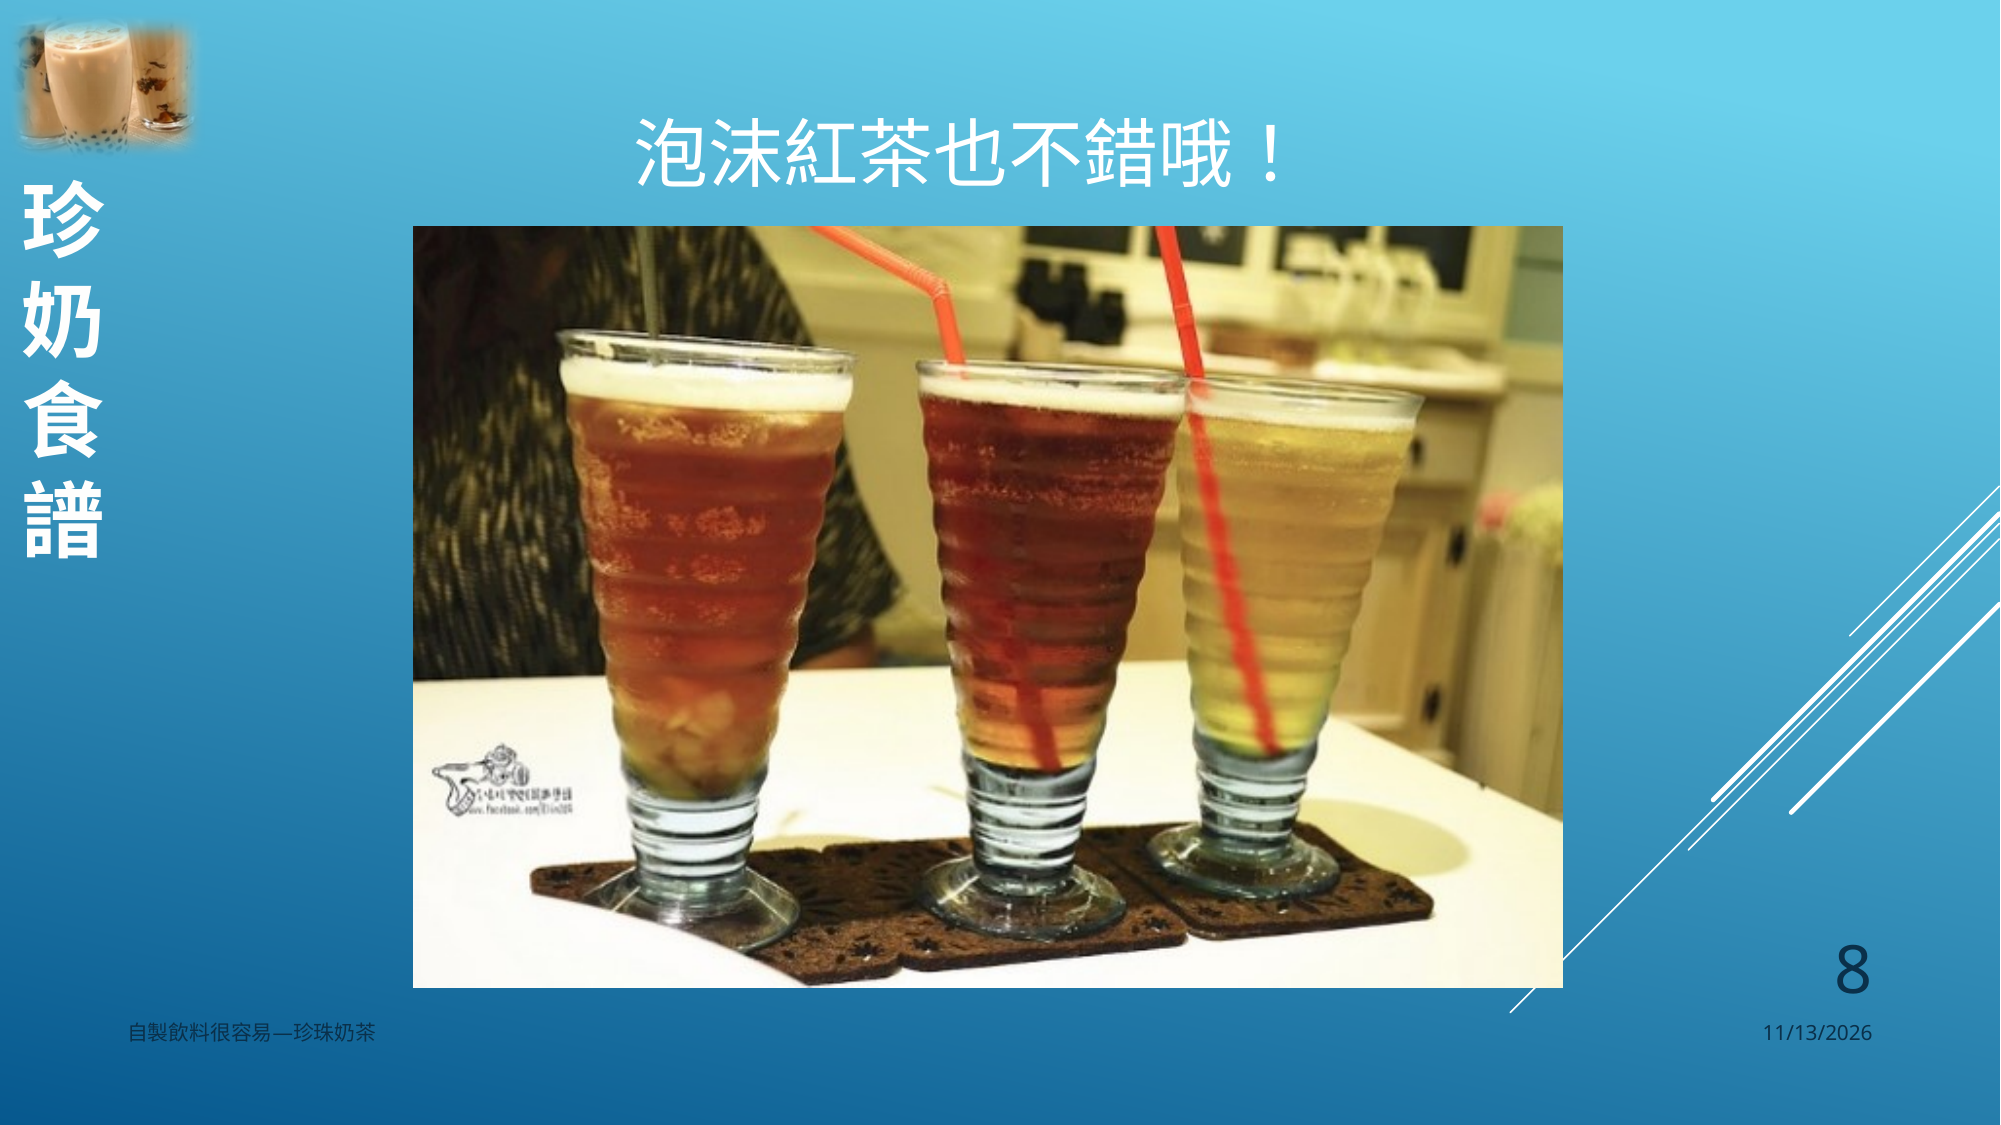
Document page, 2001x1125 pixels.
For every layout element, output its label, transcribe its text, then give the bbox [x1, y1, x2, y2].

slide_number 8 [1700, 915, 1888, 1025]
title 泡沫紅茶也不錯哦！ [618, 27, 1394, 226]
footer 自製飲料很容易—珍珠奶茶 [112, 1012, 1350, 1073]
picture [31, 37, 182, 137]
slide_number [1624, 1012, 1888, 1073]
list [413, 226, 1563, 989]
